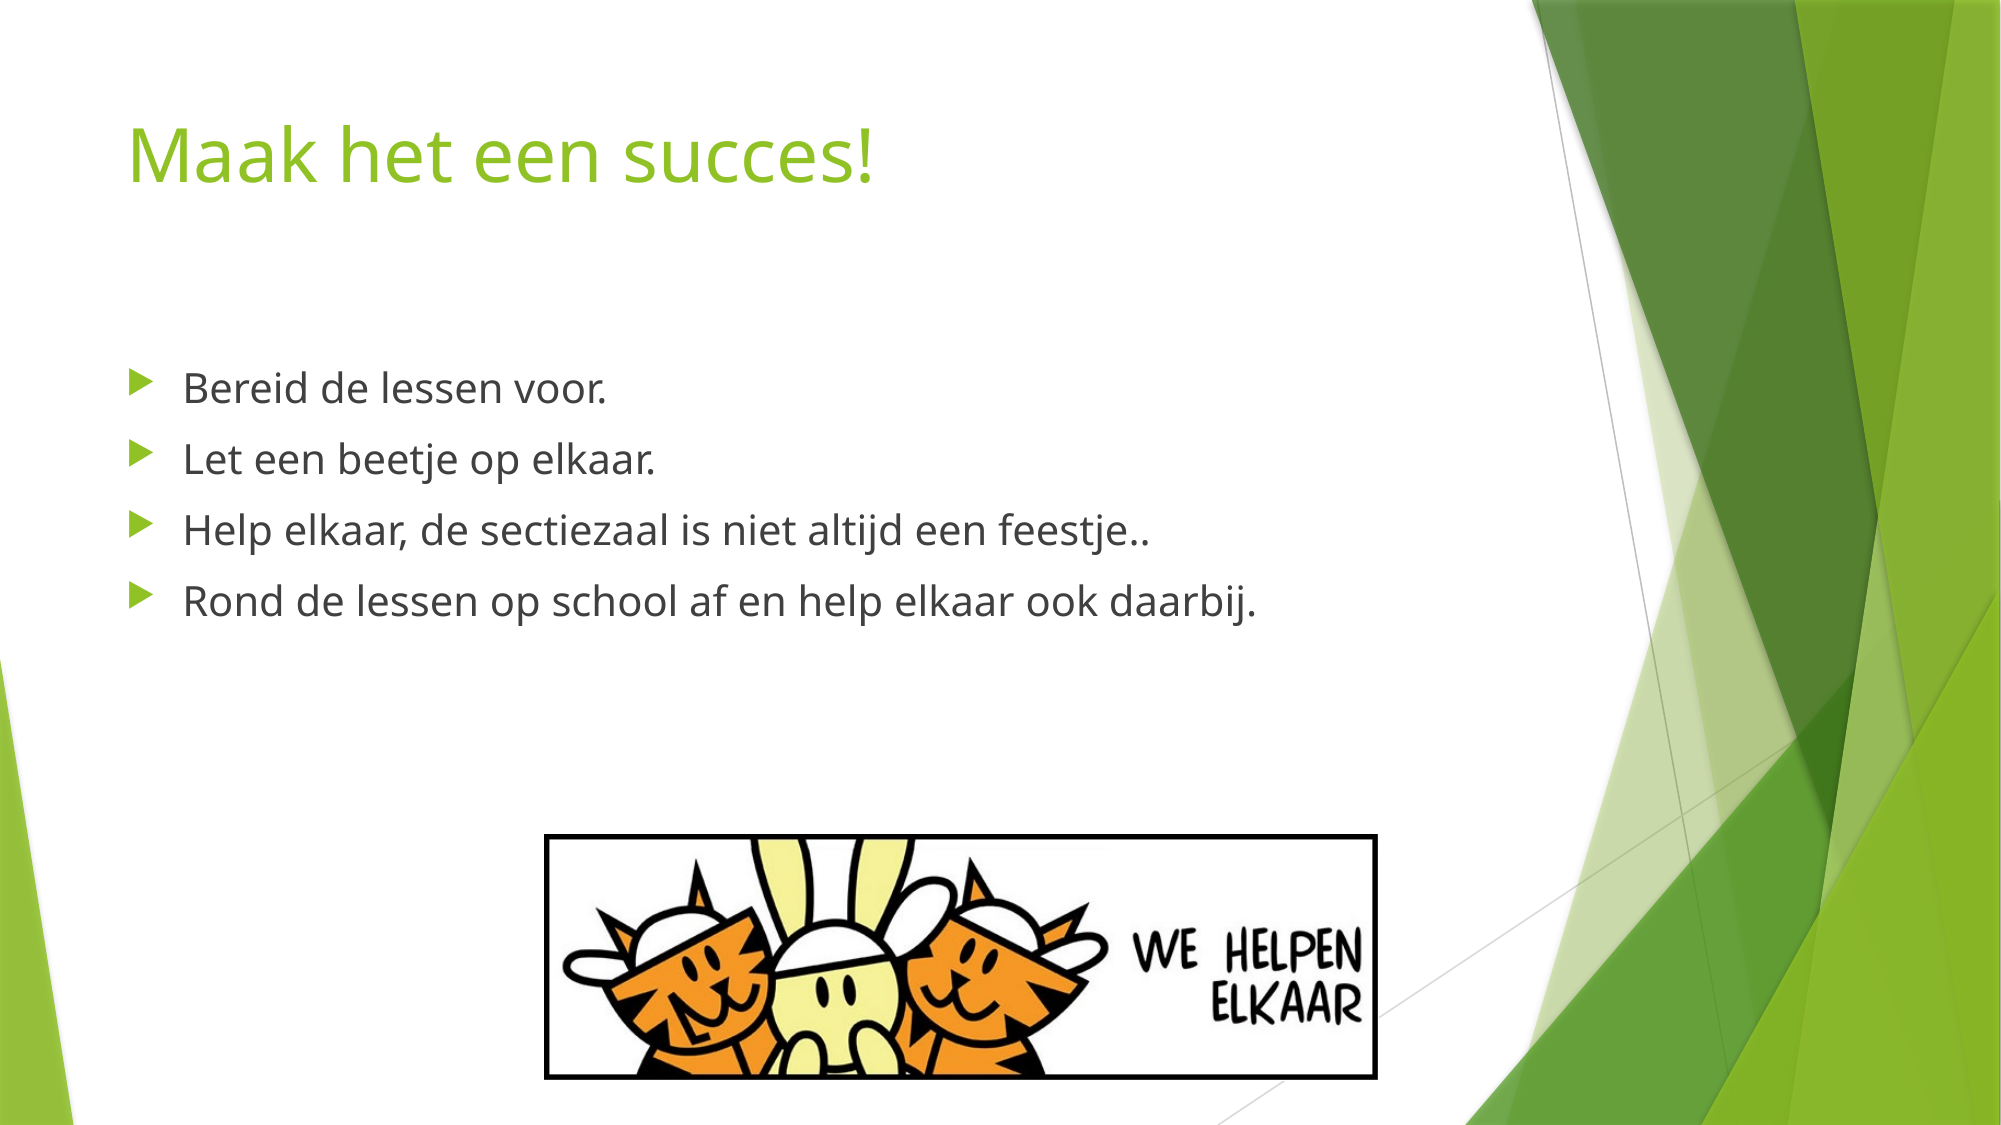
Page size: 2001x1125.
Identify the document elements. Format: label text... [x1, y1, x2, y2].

title Maak het een succes! [111, 99, 1522, 317]
picture [543, 833, 1380, 1082]
list Bereid de lessen voor. Let een beetje op elkaar. Help elkaar, de sectiezaal is niet altijd een feestje.. Rond de lessen op school af en help elkaar ook daarbij. [111, 354, 1522, 992]
